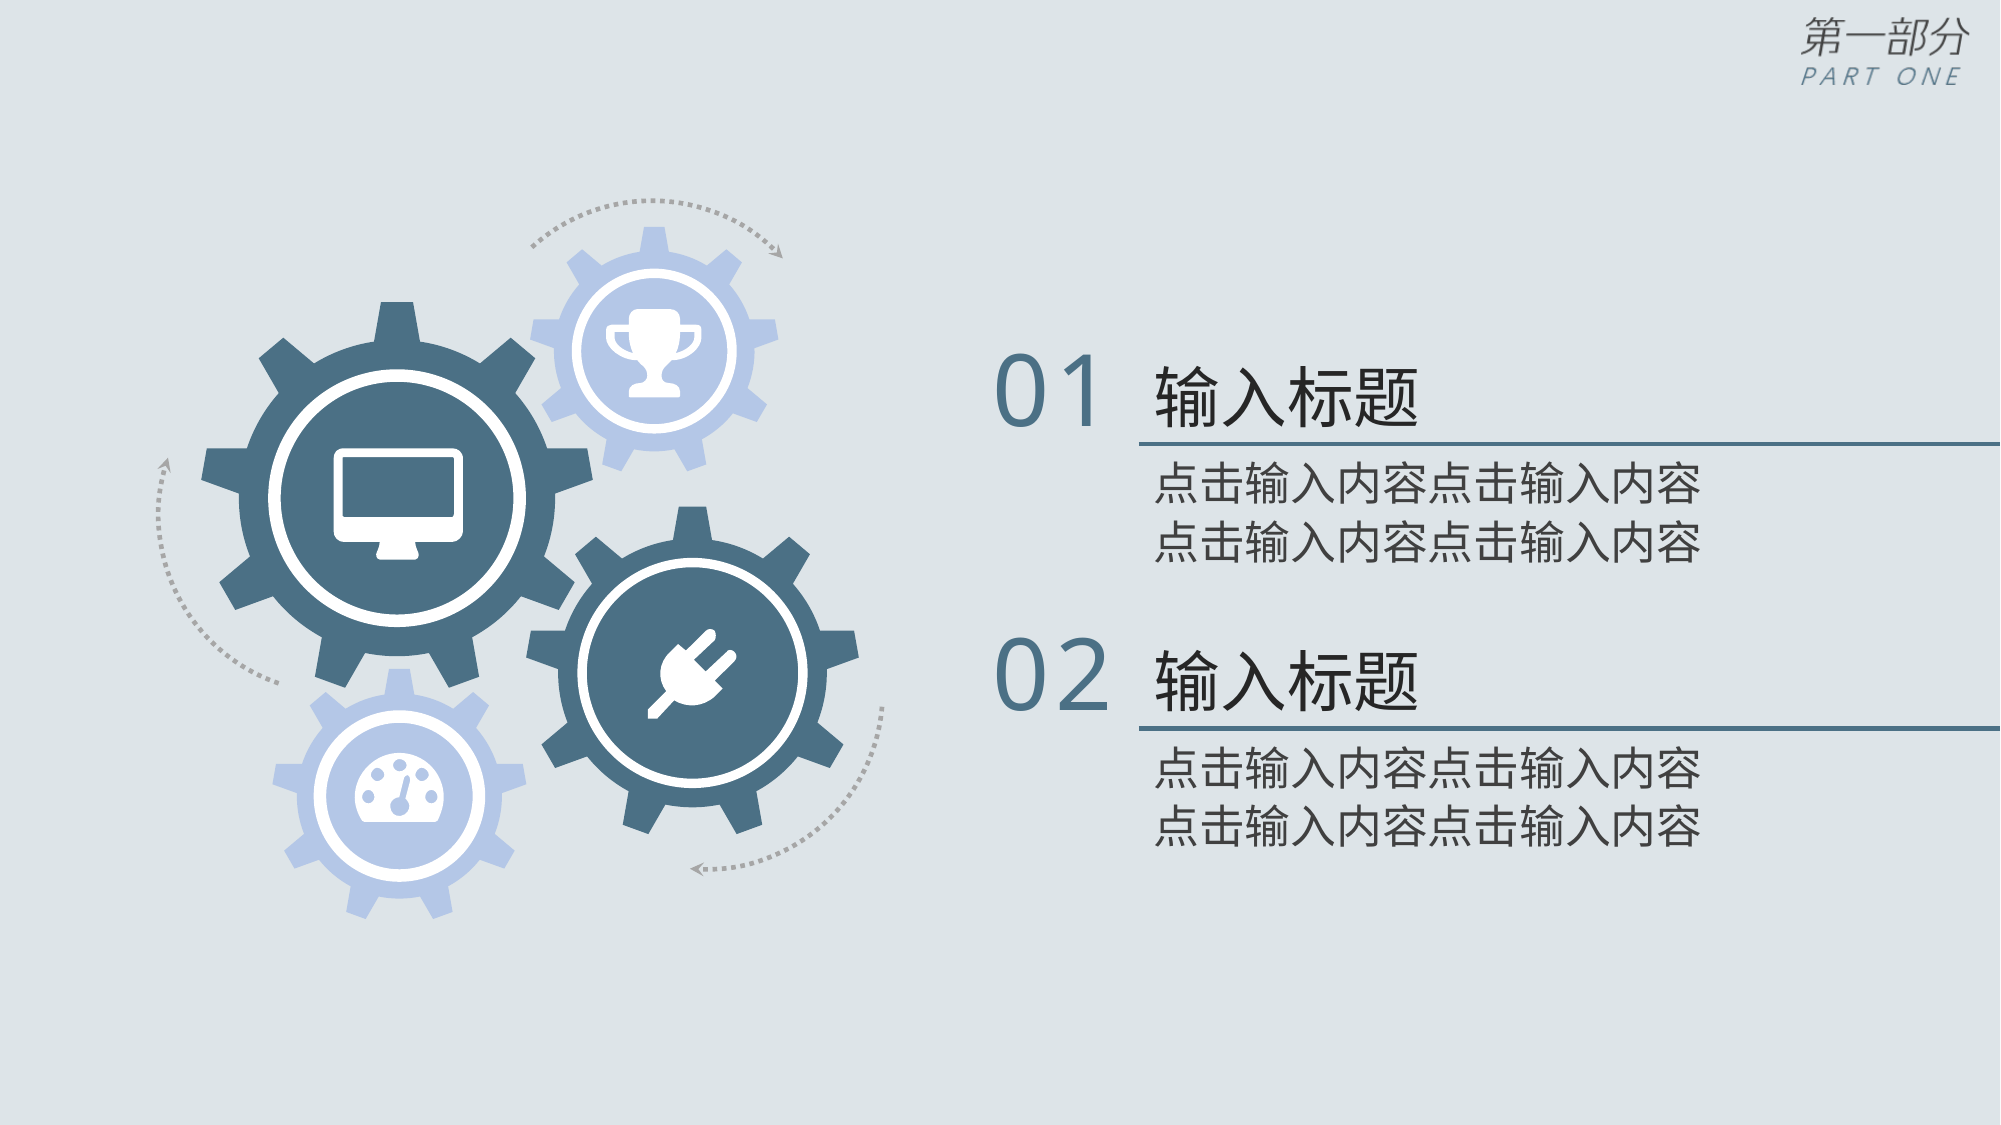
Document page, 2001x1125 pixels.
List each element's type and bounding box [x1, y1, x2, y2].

text_box [977, 319, 2000, 578]
picture [0, 0, 2001, 1125]
text_box [977, 603, 2000, 862]
text_box [158, 200, 883, 925]
